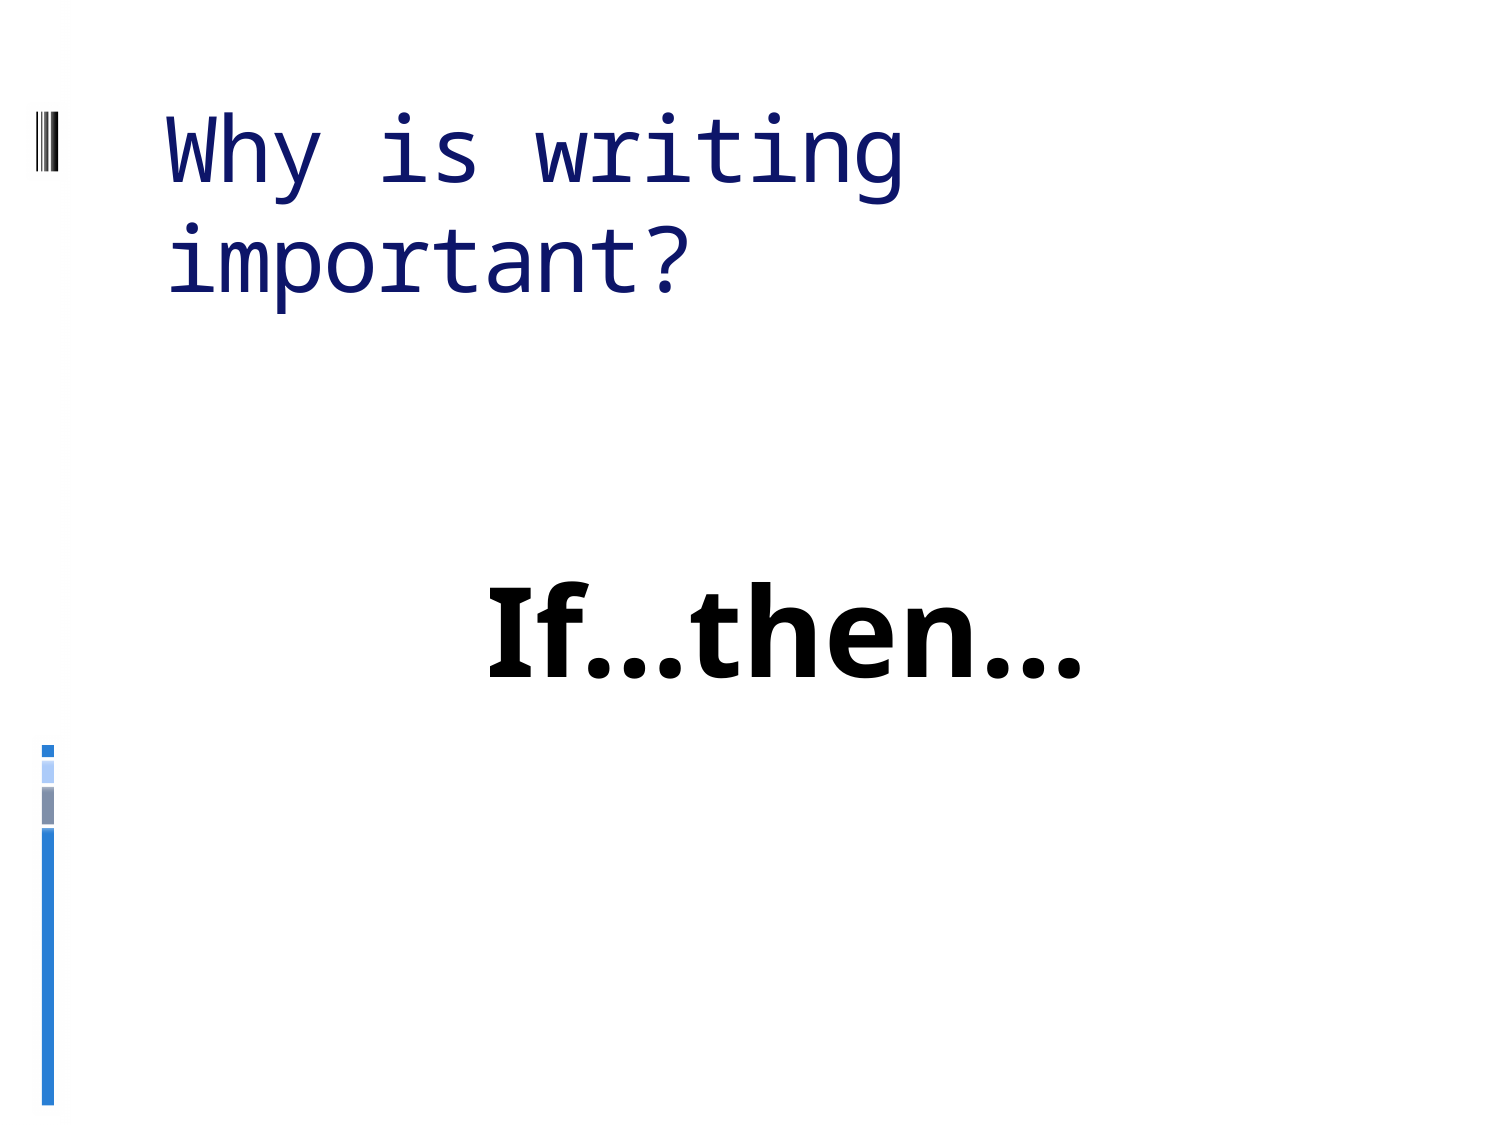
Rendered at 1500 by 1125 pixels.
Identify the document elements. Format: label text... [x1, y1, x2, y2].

list If…then… [150, 234, 1425, 1043]
title Why is writing important? [150, 83, 1425, 234]
